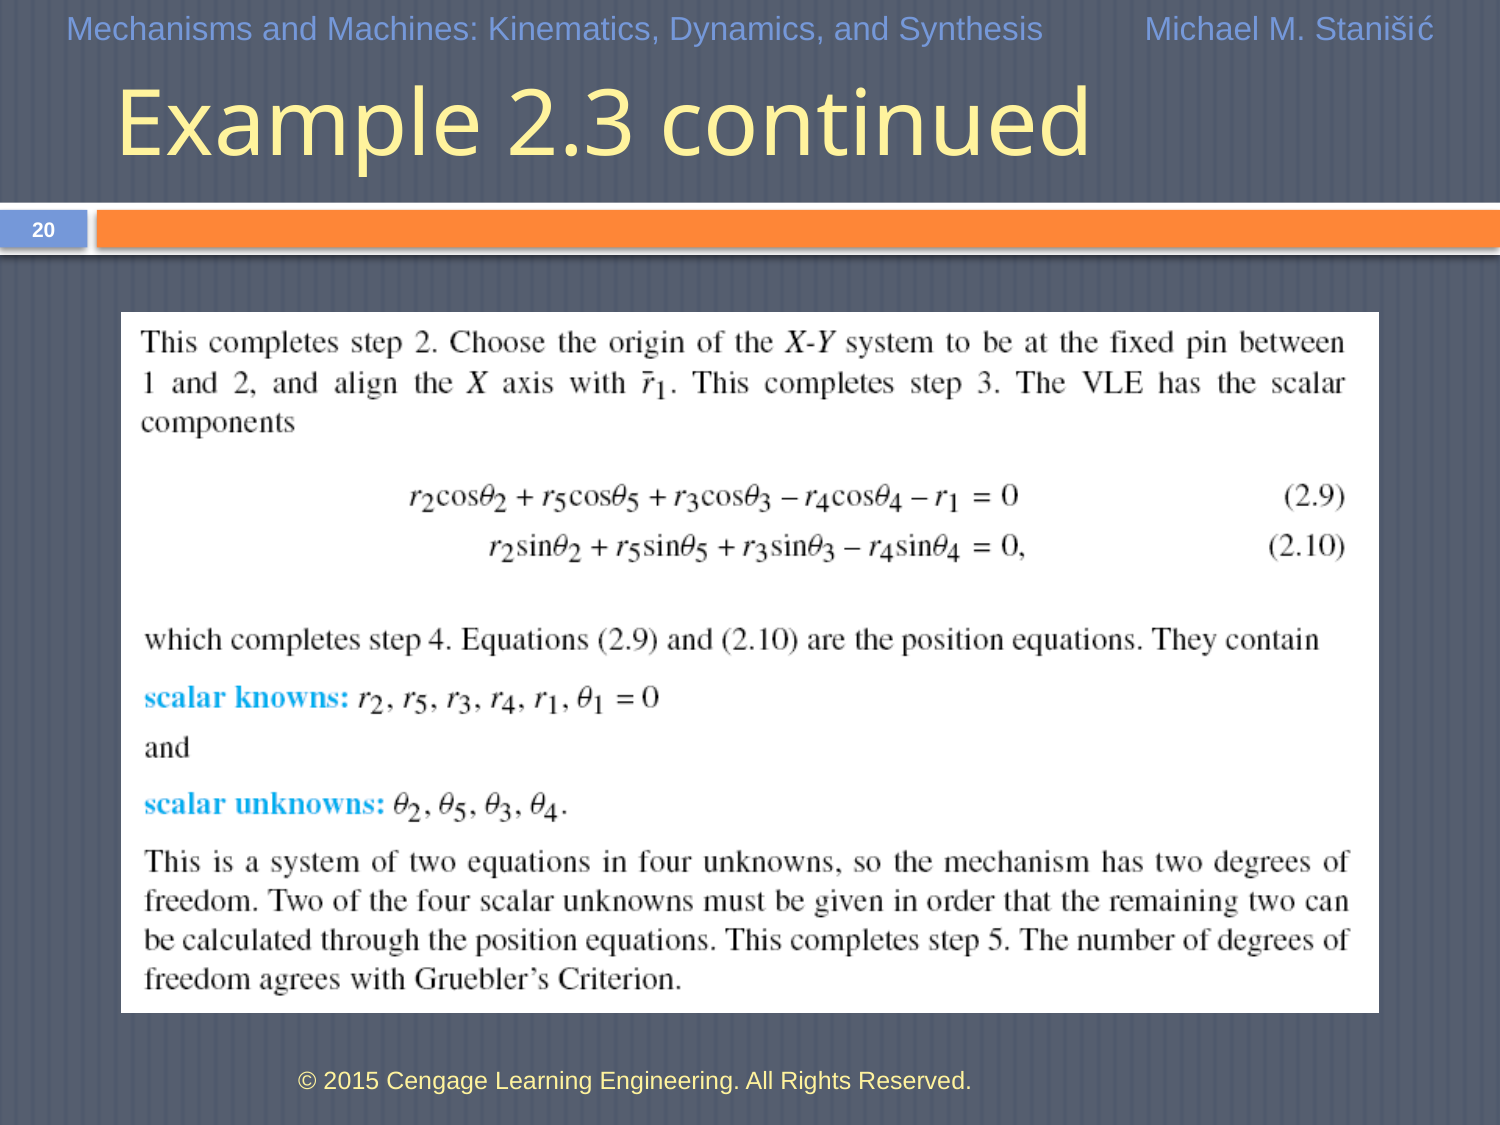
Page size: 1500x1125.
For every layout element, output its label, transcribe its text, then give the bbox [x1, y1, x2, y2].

text_box Mechanisms and Machines: Kinematics, Dynamics, and Synthesis Michael M. Stanišić [0, 0, 1500, 55]
footer © 2015 Cengage Learning Engineering. All Rights Reserved. [106, 1050, 996, 1110]
title Example 2.3 continued [99, 55, 1438, 201]
slide_number 20 [0, 208, 88, 249]
picture [120, 312, 1380, 1013]
